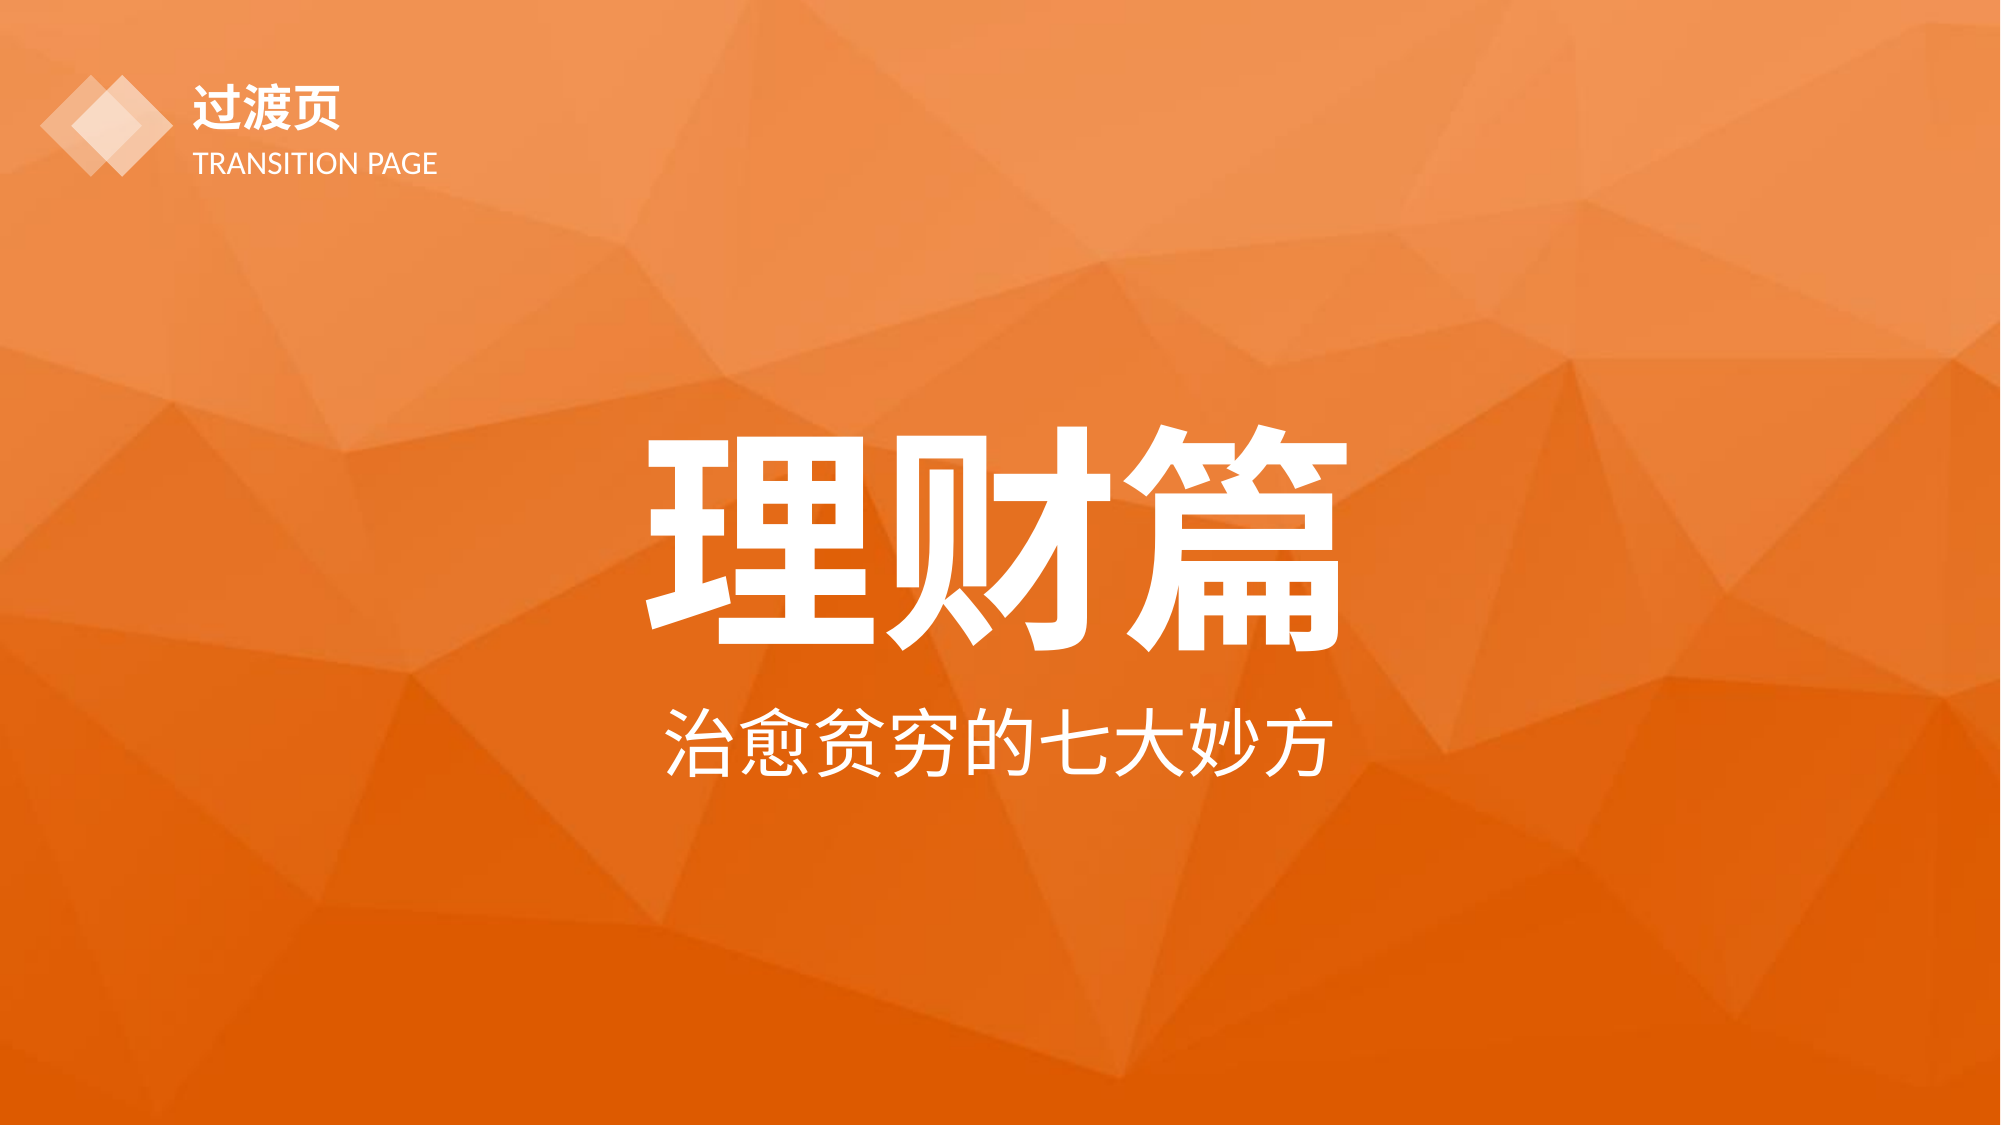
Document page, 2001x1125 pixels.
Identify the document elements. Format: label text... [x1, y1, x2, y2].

text_box 过渡页 TRANSITION PAGE [177, 61, 507, 189]
text_box 理财篇 治愈贫穷的七大妙方 [154, 326, 1846, 794]
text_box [39, 74, 174, 177]
picture [0, 0, 2001, 1125]
